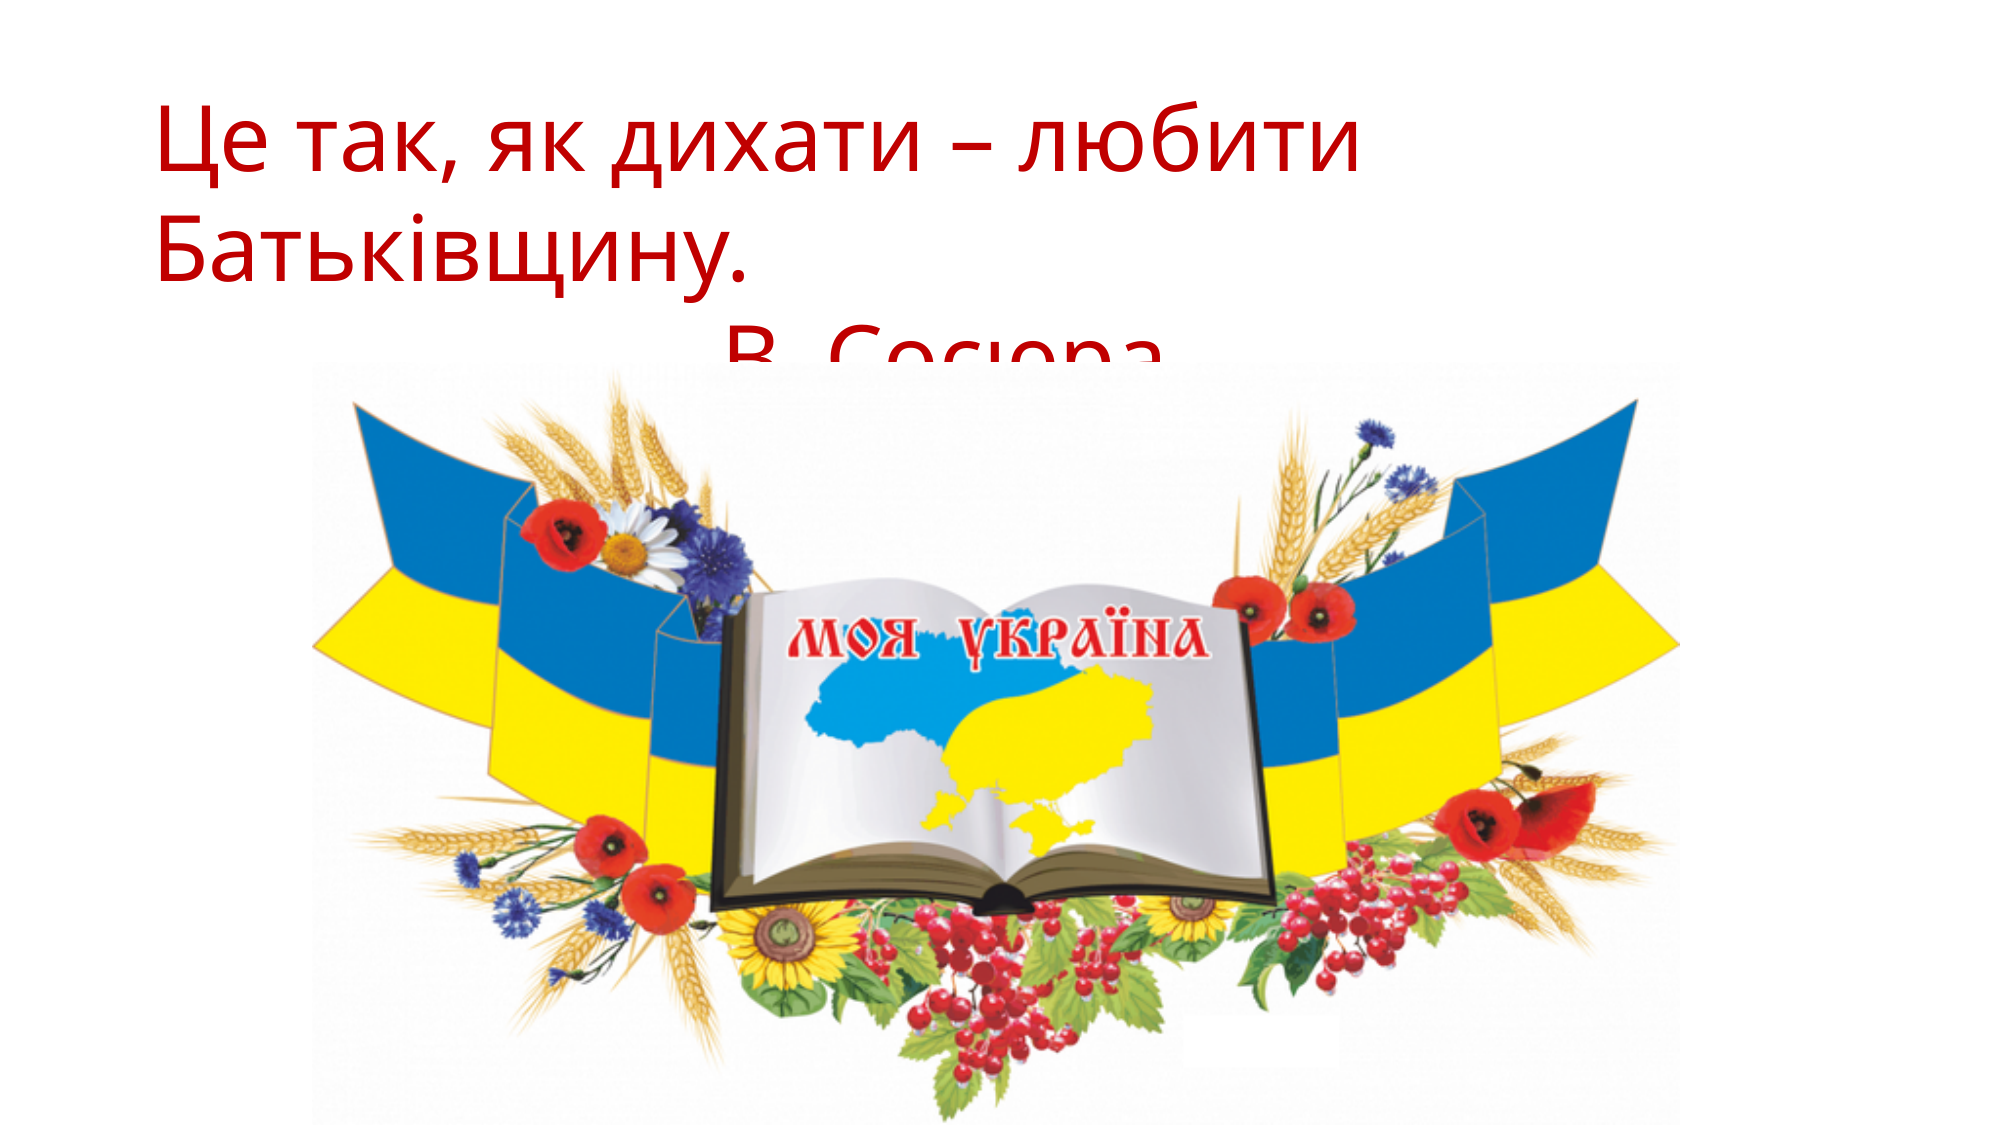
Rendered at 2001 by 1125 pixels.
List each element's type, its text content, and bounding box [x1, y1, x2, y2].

text_box Це так, як дихати – любити Батьківщину. В. Сосюра [137, 72, 1779, 417]
picture [312, 362, 1680, 1125]
